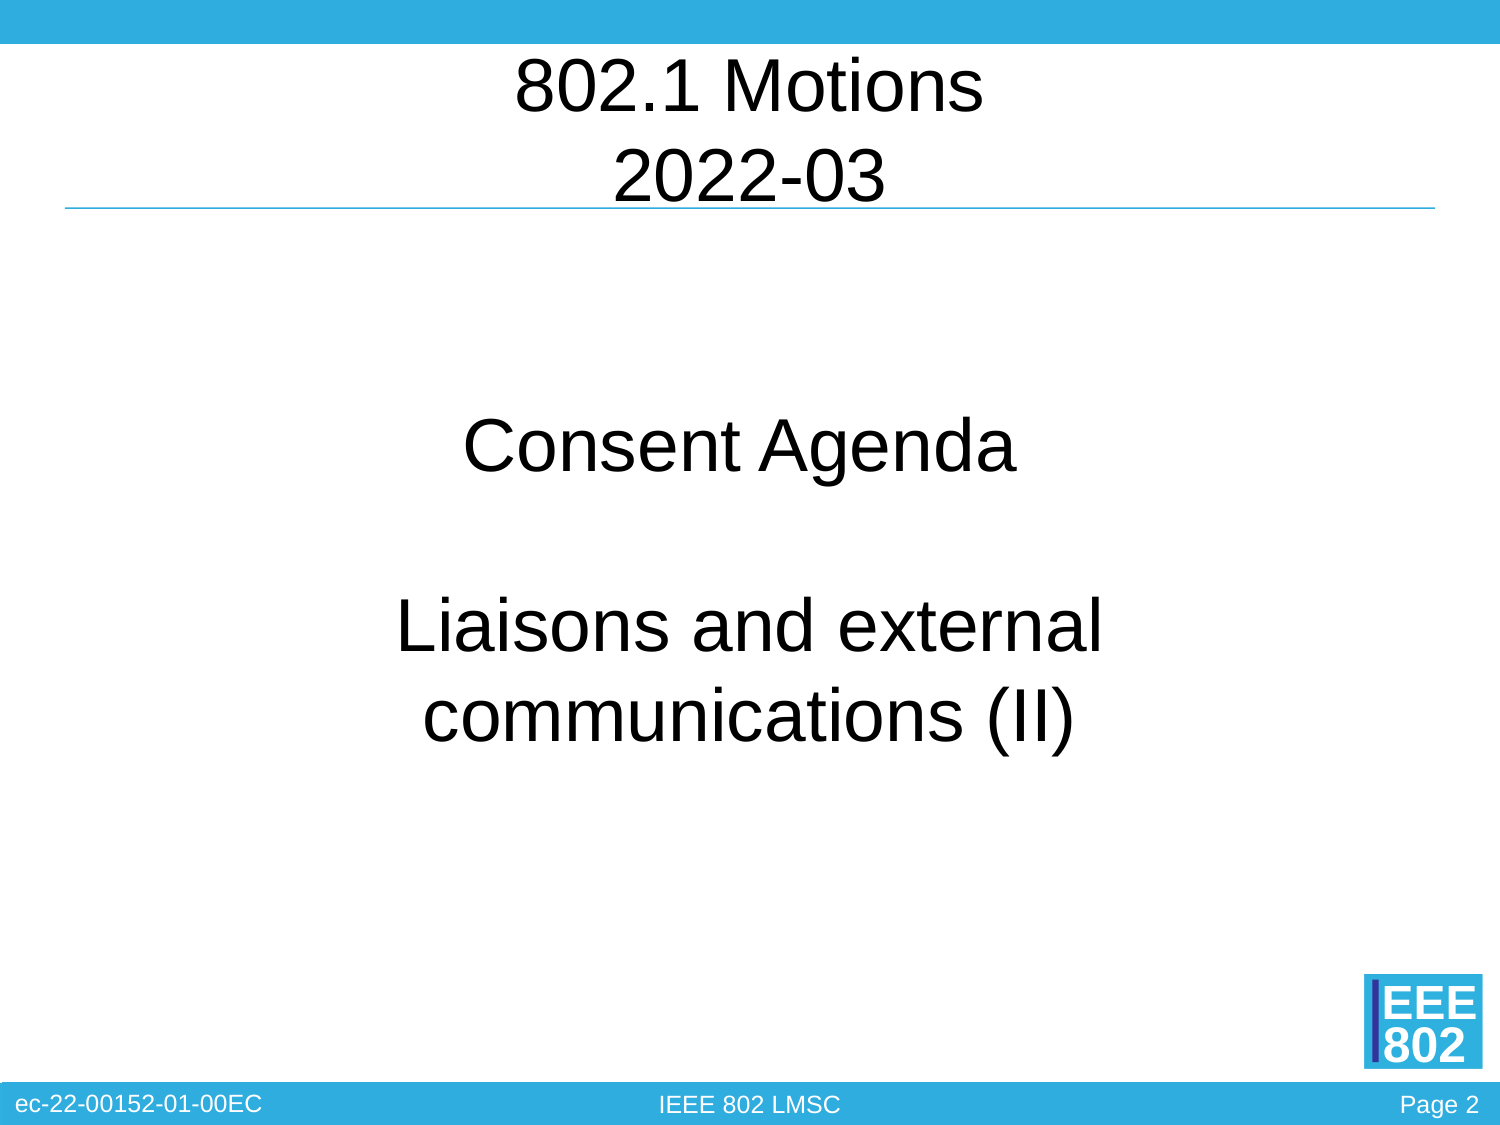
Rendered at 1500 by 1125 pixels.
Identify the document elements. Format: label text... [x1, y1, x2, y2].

title 802.1 Motions 2022-03 Consent Agenda Liaisons and external communications (II) [112, 321, 1388, 563]
